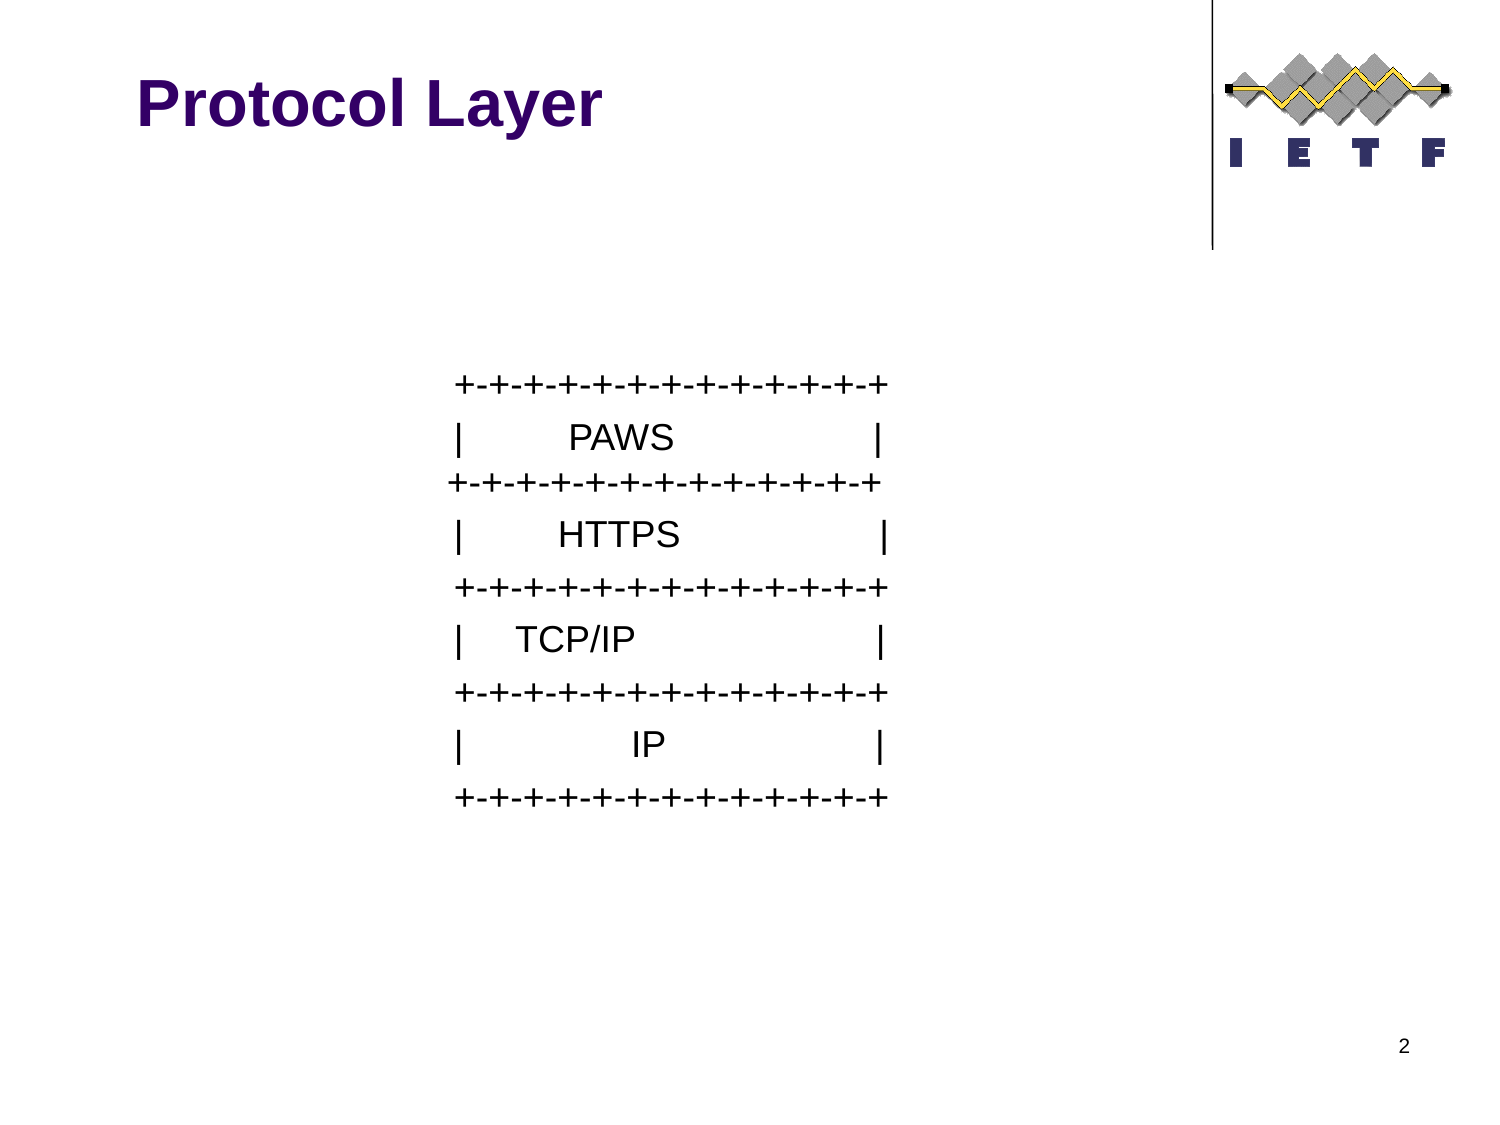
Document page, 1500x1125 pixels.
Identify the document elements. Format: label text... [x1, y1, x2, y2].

list +-+-+-+-+-+-+-+-+-+-+-+-+ | PAWS | +-+-+-+-+-+-+-+-+-+-+-+-+ | HTTPS | +-+-+-+-+-+-+-+-+-+-+-+-+ | TCP/IP | +-+-+-+-+-+-+-+-+-+-+-+-+ | IP | +-+-+-+-+-+-+-+-+-+-+-+-+ [249, 287, 1262, 907]
slide_number 2 [1074, 1024, 1426, 1101]
picture [1212, 148, 1463, 181]
title Protocol Layer [121, 24, 1500, 148]
